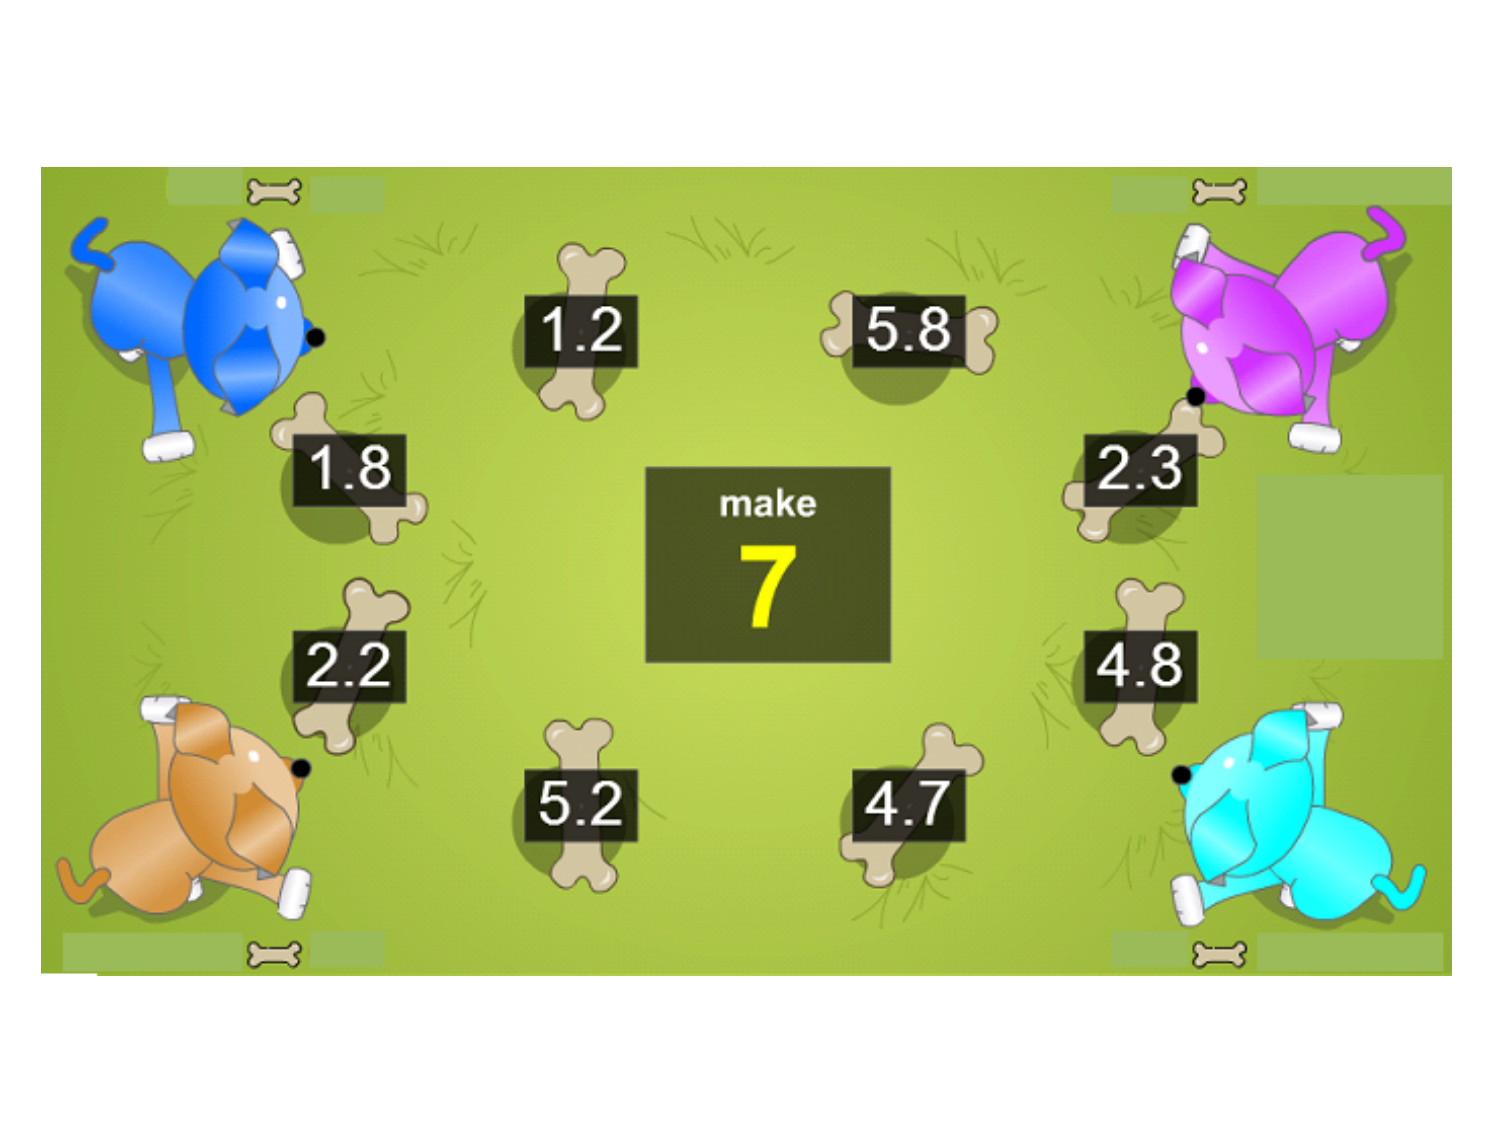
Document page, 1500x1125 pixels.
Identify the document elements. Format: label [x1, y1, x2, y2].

picture [40, 167, 1453, 977]
